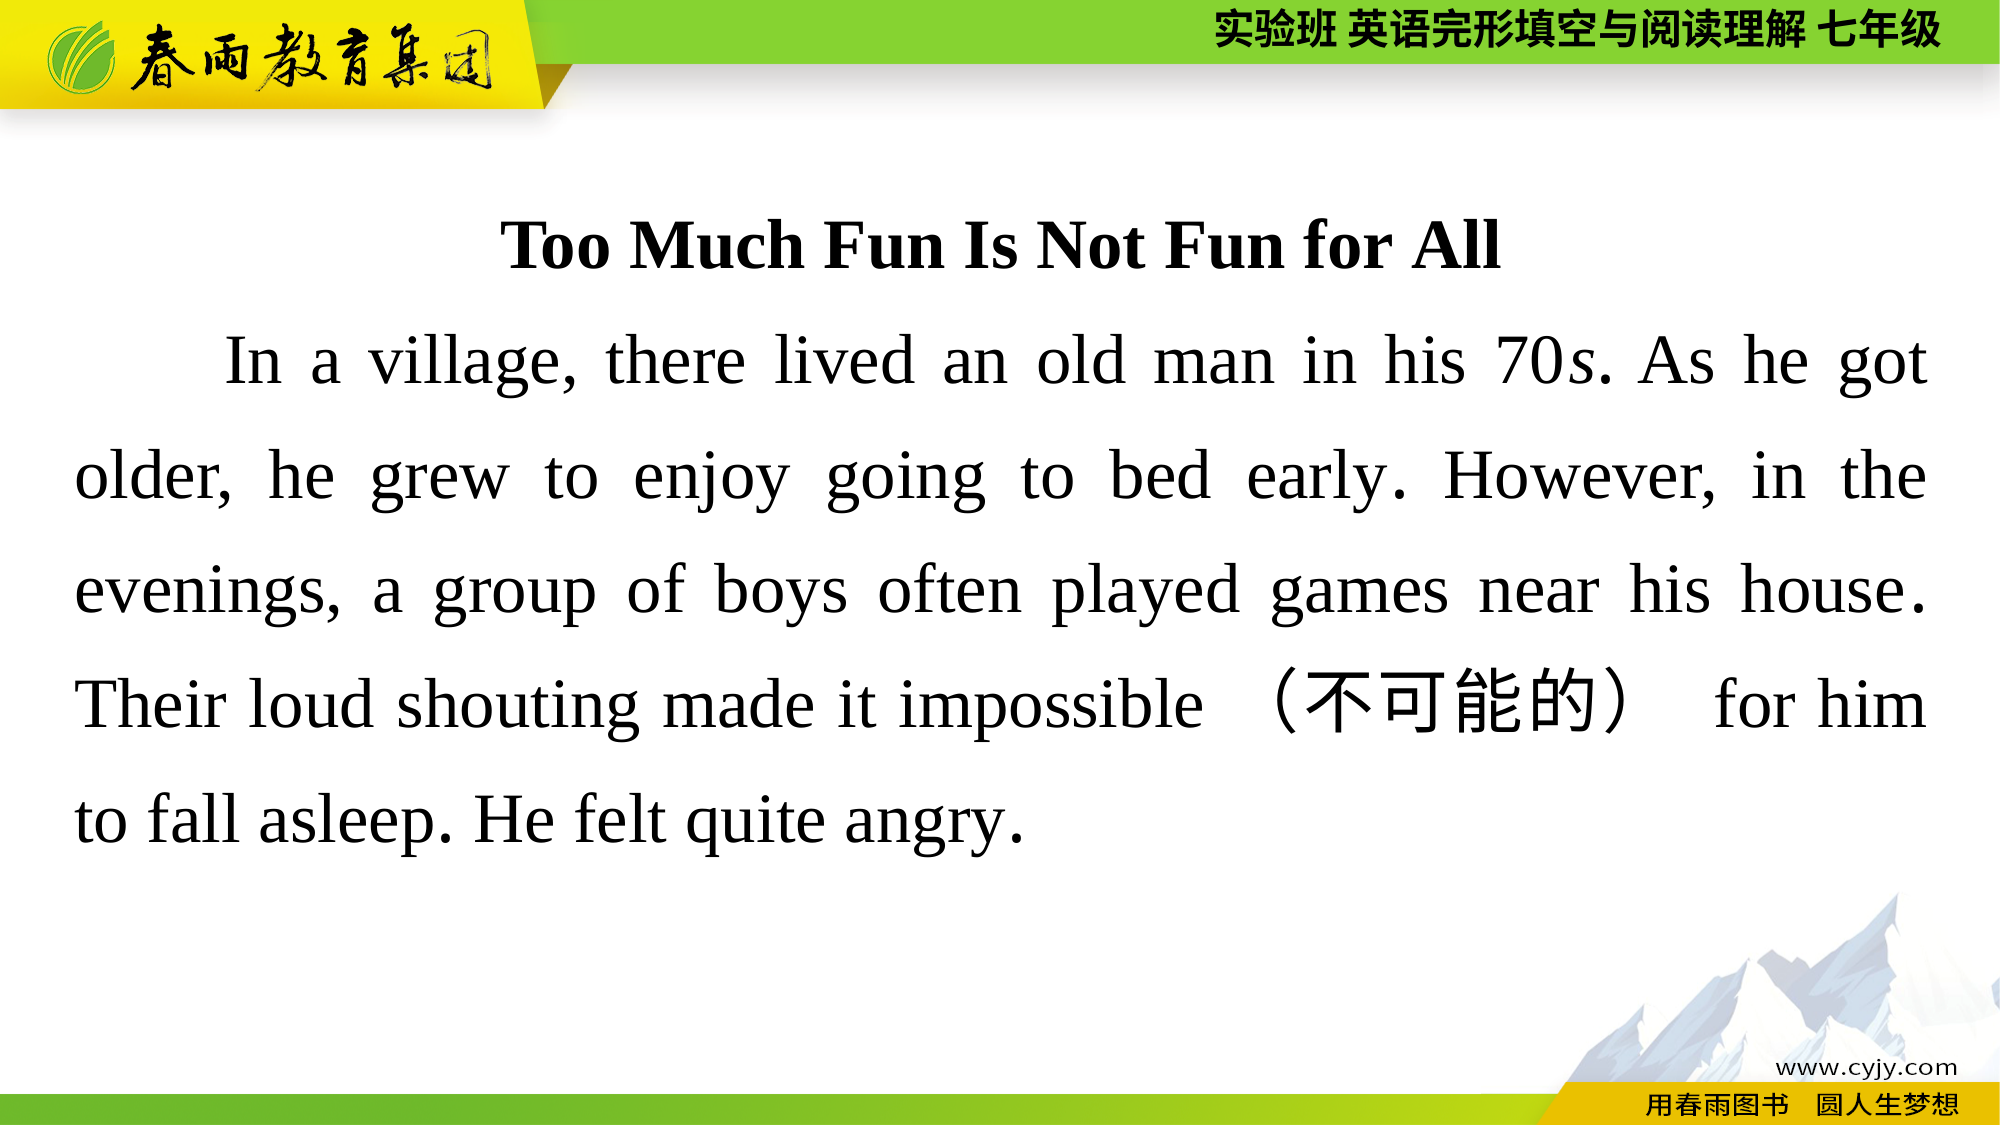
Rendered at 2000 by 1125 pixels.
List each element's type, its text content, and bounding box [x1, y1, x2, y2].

picture [0, 0, 2000, 1125]
list Too Much Fun Is Not Fun for All In a village, there lived an old man in his 70s. As he got older, he grew to enjoy going to bed early. However, in the evenings, a group of boys often played games near his house. Their loud shouting made it impossible（不可能的） for him to fall asleep. He felt quite angry. [59, 160, 1944, 859]
